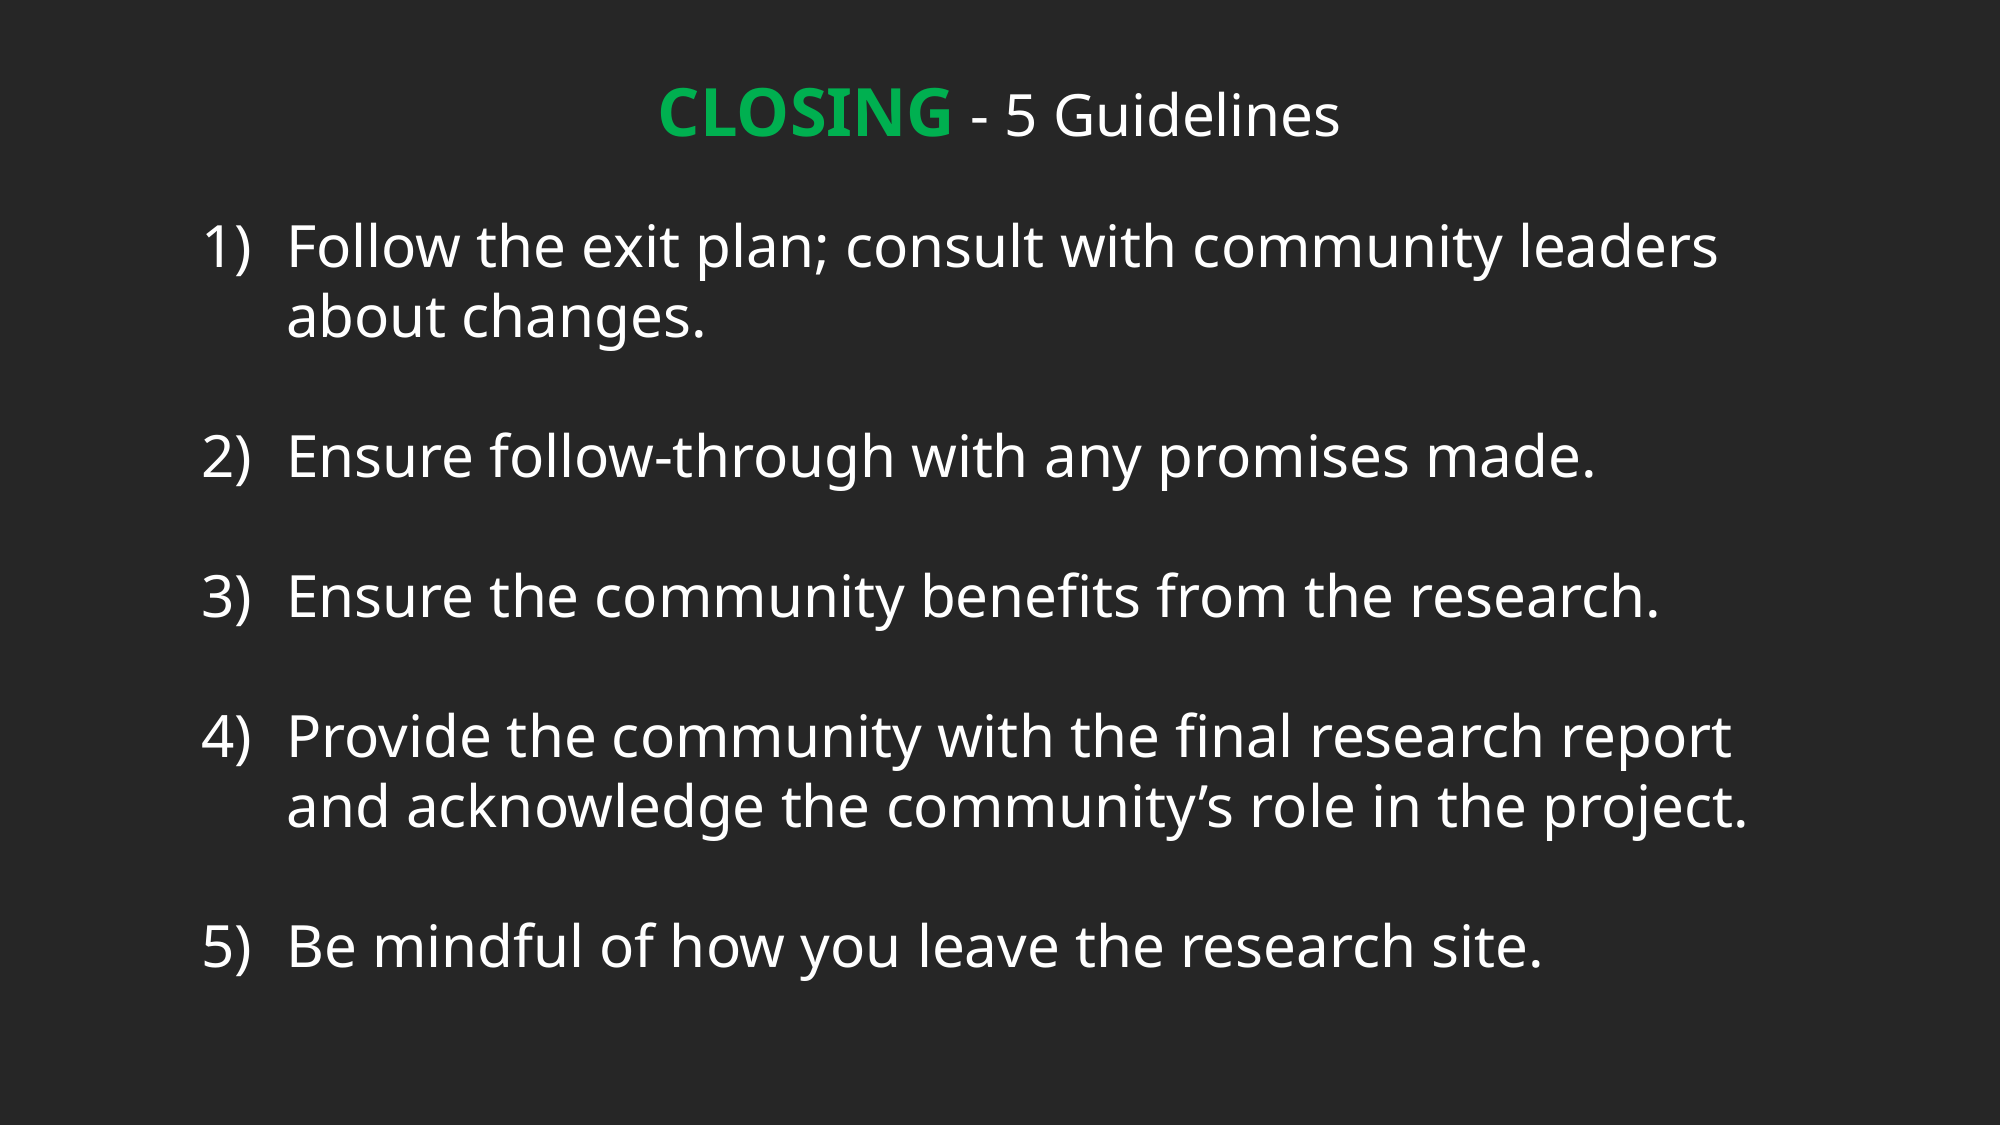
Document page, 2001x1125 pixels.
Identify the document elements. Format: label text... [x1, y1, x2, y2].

text_box Follow the exit plan; consult with community leaders about changes. Ensure follow-through with any promises made. Ensure the community benefits from the research. Provide the community with the final research report and acknowledge the community’s role in the project. Be mindful of how you leave the research site. [186, 201, 1824, 986]
title CLOSING - 5 Guidelines [284, 61, 1716, 265]
